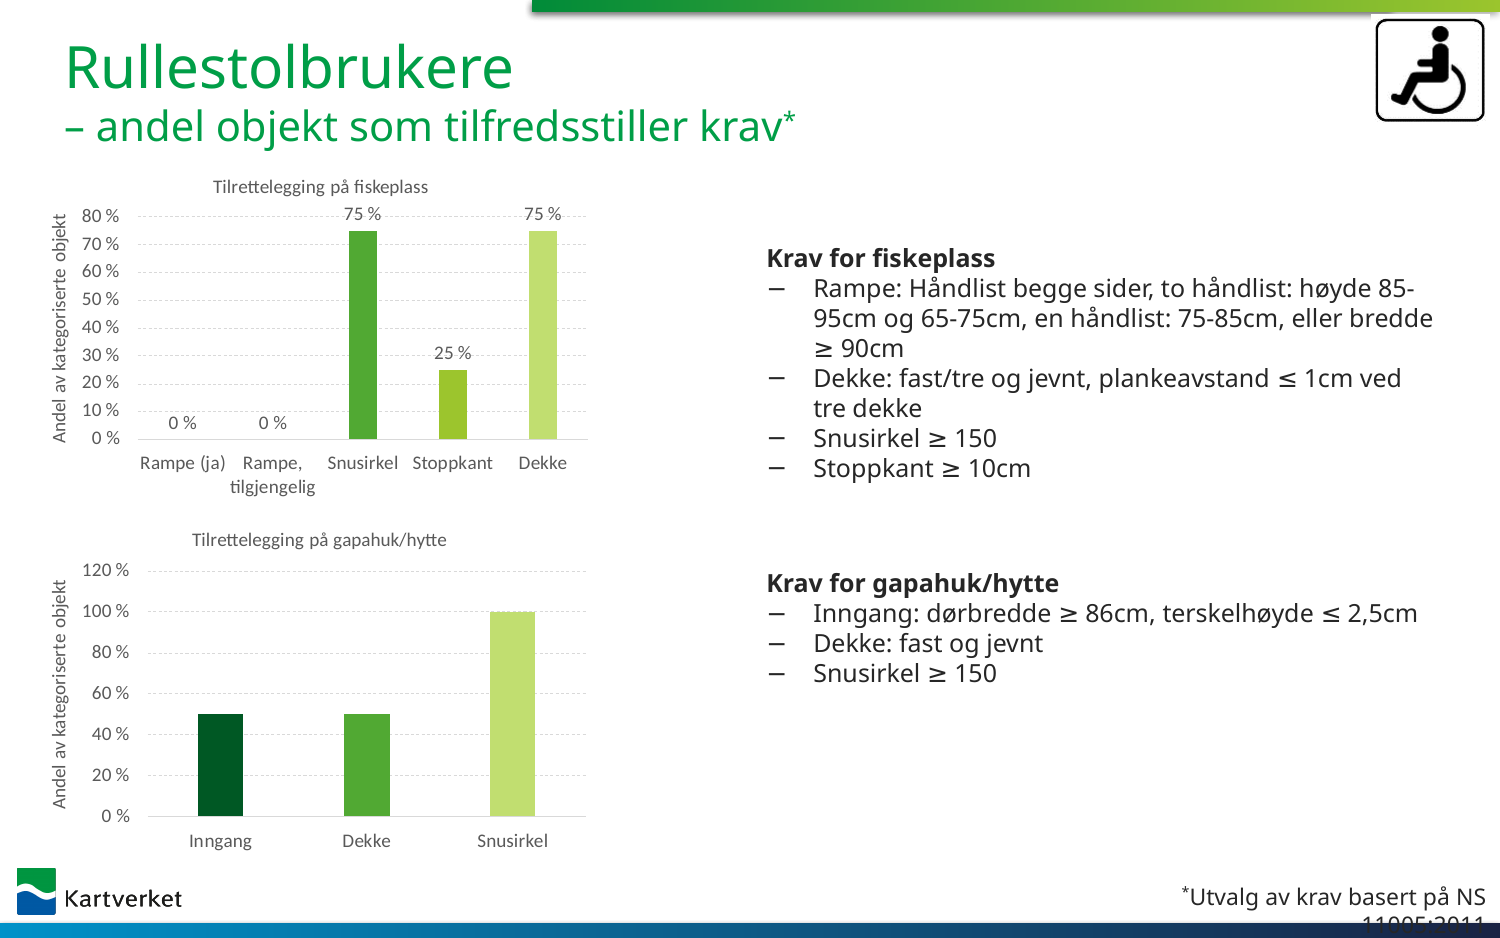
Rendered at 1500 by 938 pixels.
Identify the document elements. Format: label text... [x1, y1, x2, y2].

picture [1371, 13, 1491, 127]
text_box Krav for gapahuk/hytte Inngang: dørbredde ≥ 86cm, terskelhøyde ≤ 2,5cm Dekke: fast og jevnt Snusirkel ≥ 150 [751, 560, 1452, 695]
picture [41, 520, 597, 859]
text_box *Utvalg av krav basert på NS 11005:2011 [1068, 873, 1500, 938]
text_box Krav for fiskeplass Rampe: Håndlist begge sider, to håndlist: høyde 85-95cm og 65-75cm, en håndlist: 75-85cm, eller bredde ≥ 90cm Dekke: fast/tre og jevnt, plankeavstand ≤ 1cm ved tre dekke Snusirkel ≥ 150 Stoppkant ≥ 10cm [751, 235, 1452, 490]
text_box Rullestolbrukere – andel objekt som tilfredsstiller krav* [49, 29, 1431, 158]
picture [41, 166, 599, 505]
